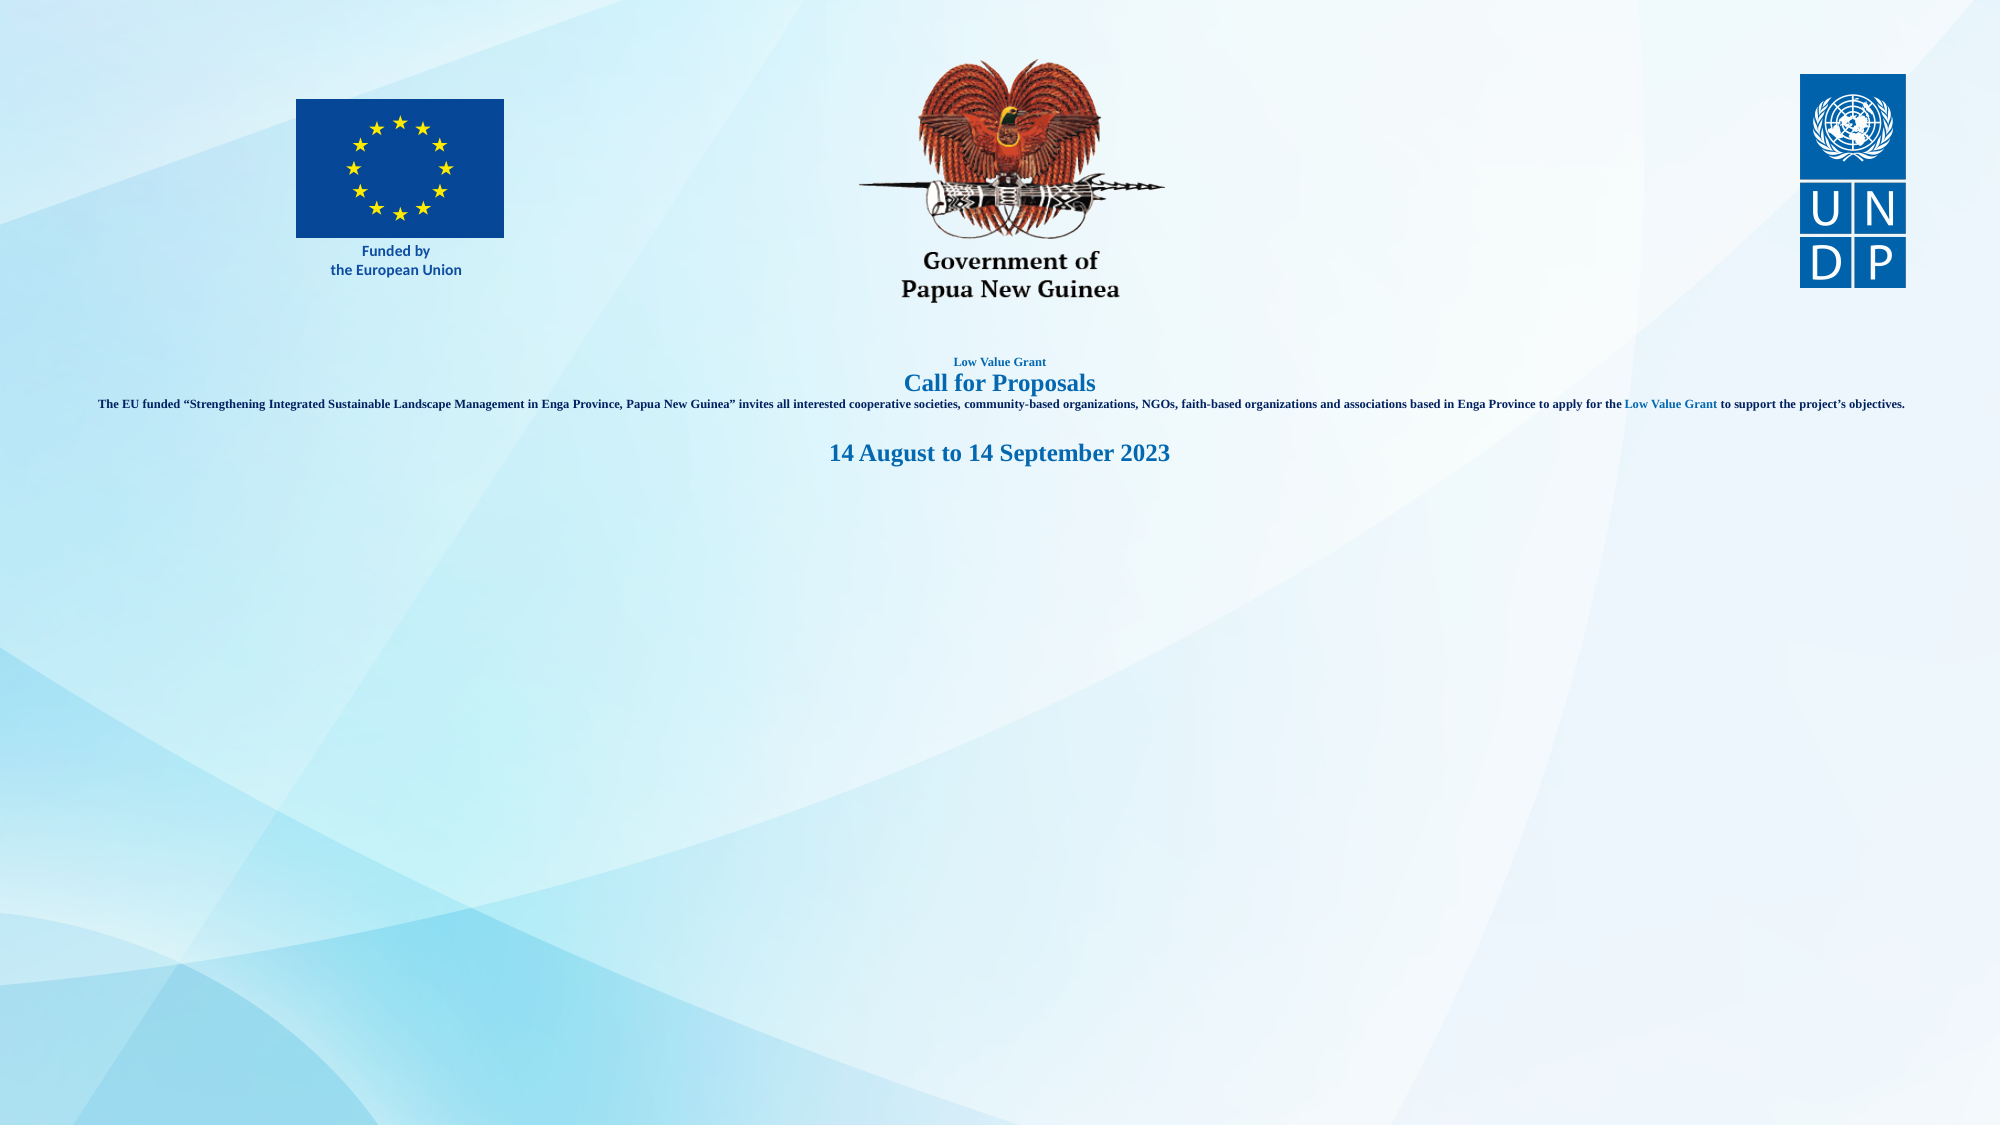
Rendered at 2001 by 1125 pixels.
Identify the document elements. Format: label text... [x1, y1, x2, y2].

picture [1800, 74, 1906, 288]
text_box Low Value Grant Call for Proposals The EU funded “Strengthening Integrated Sustainable Landscape Management in Enga Province, Papua New Guinea” invites all interested cooperative societies, community-based organizations, NGOs, faith-based organizations and associations based in Enga Province to apply for the Low Value Grant to support the project’s objectives. 14 August to 14 September 2023 [0, 348, 2000, 516]
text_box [266, 45, 1175, 317]
